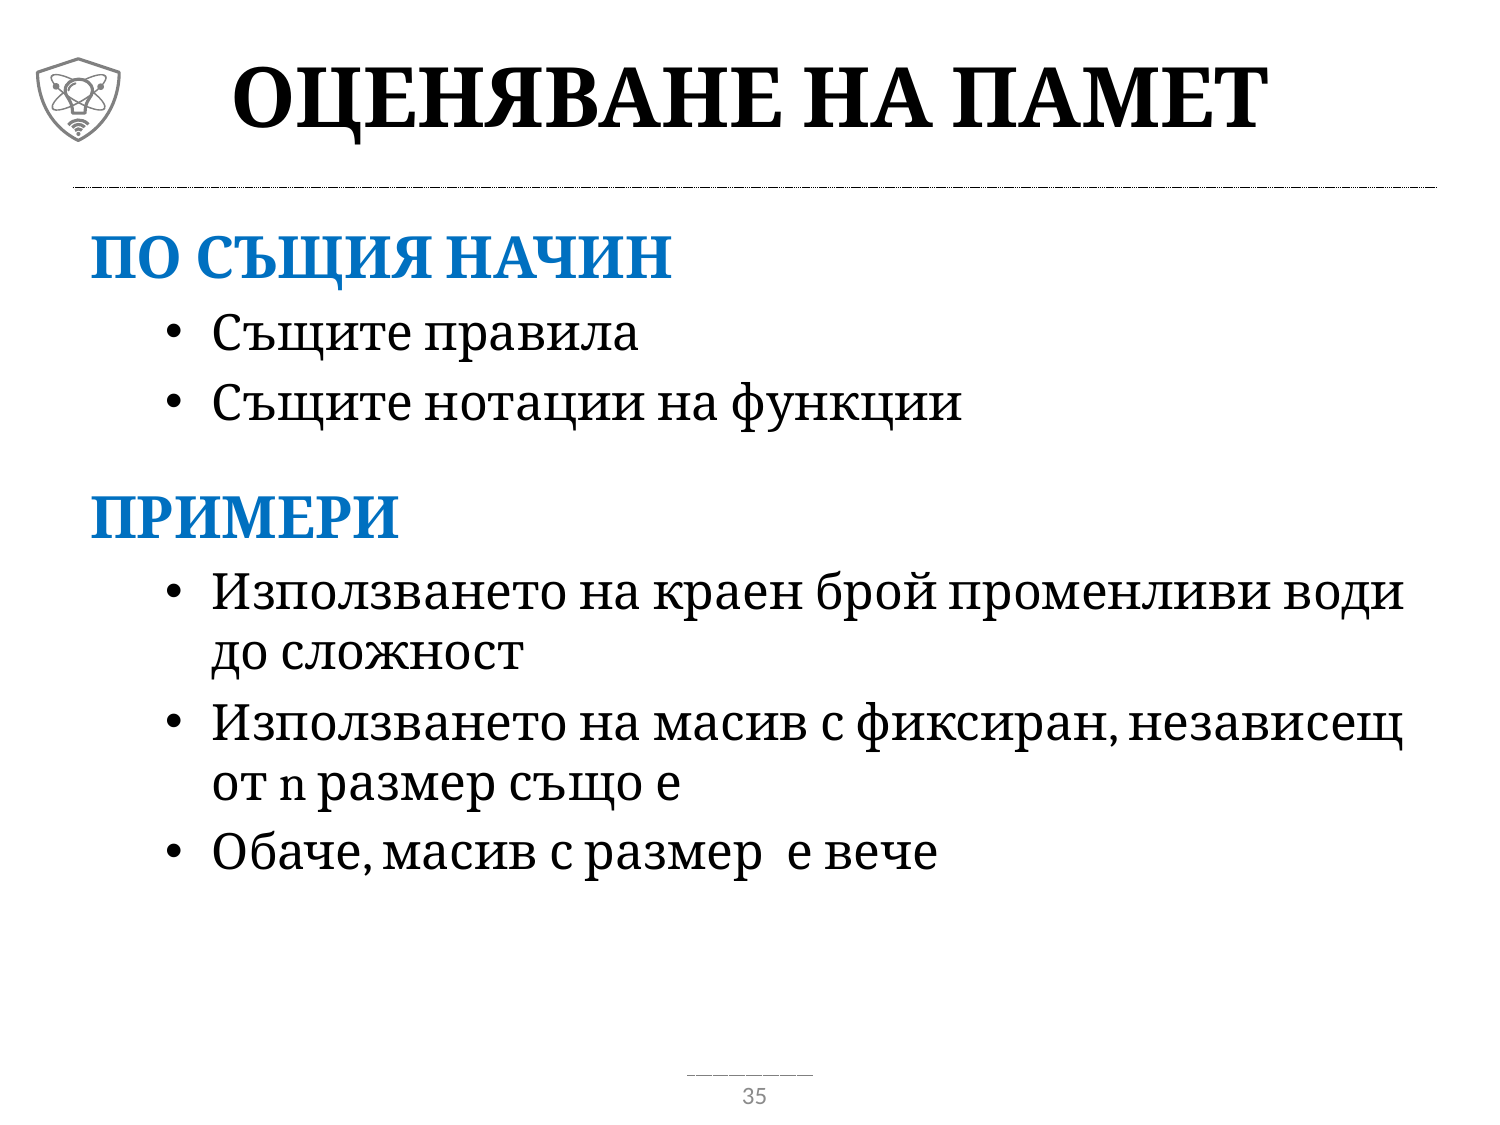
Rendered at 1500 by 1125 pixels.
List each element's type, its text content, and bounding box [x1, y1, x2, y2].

slide_number 35 [579, 1065, 930, 1125]
title Оценяване на памет [0, 0, 1500, 188]
